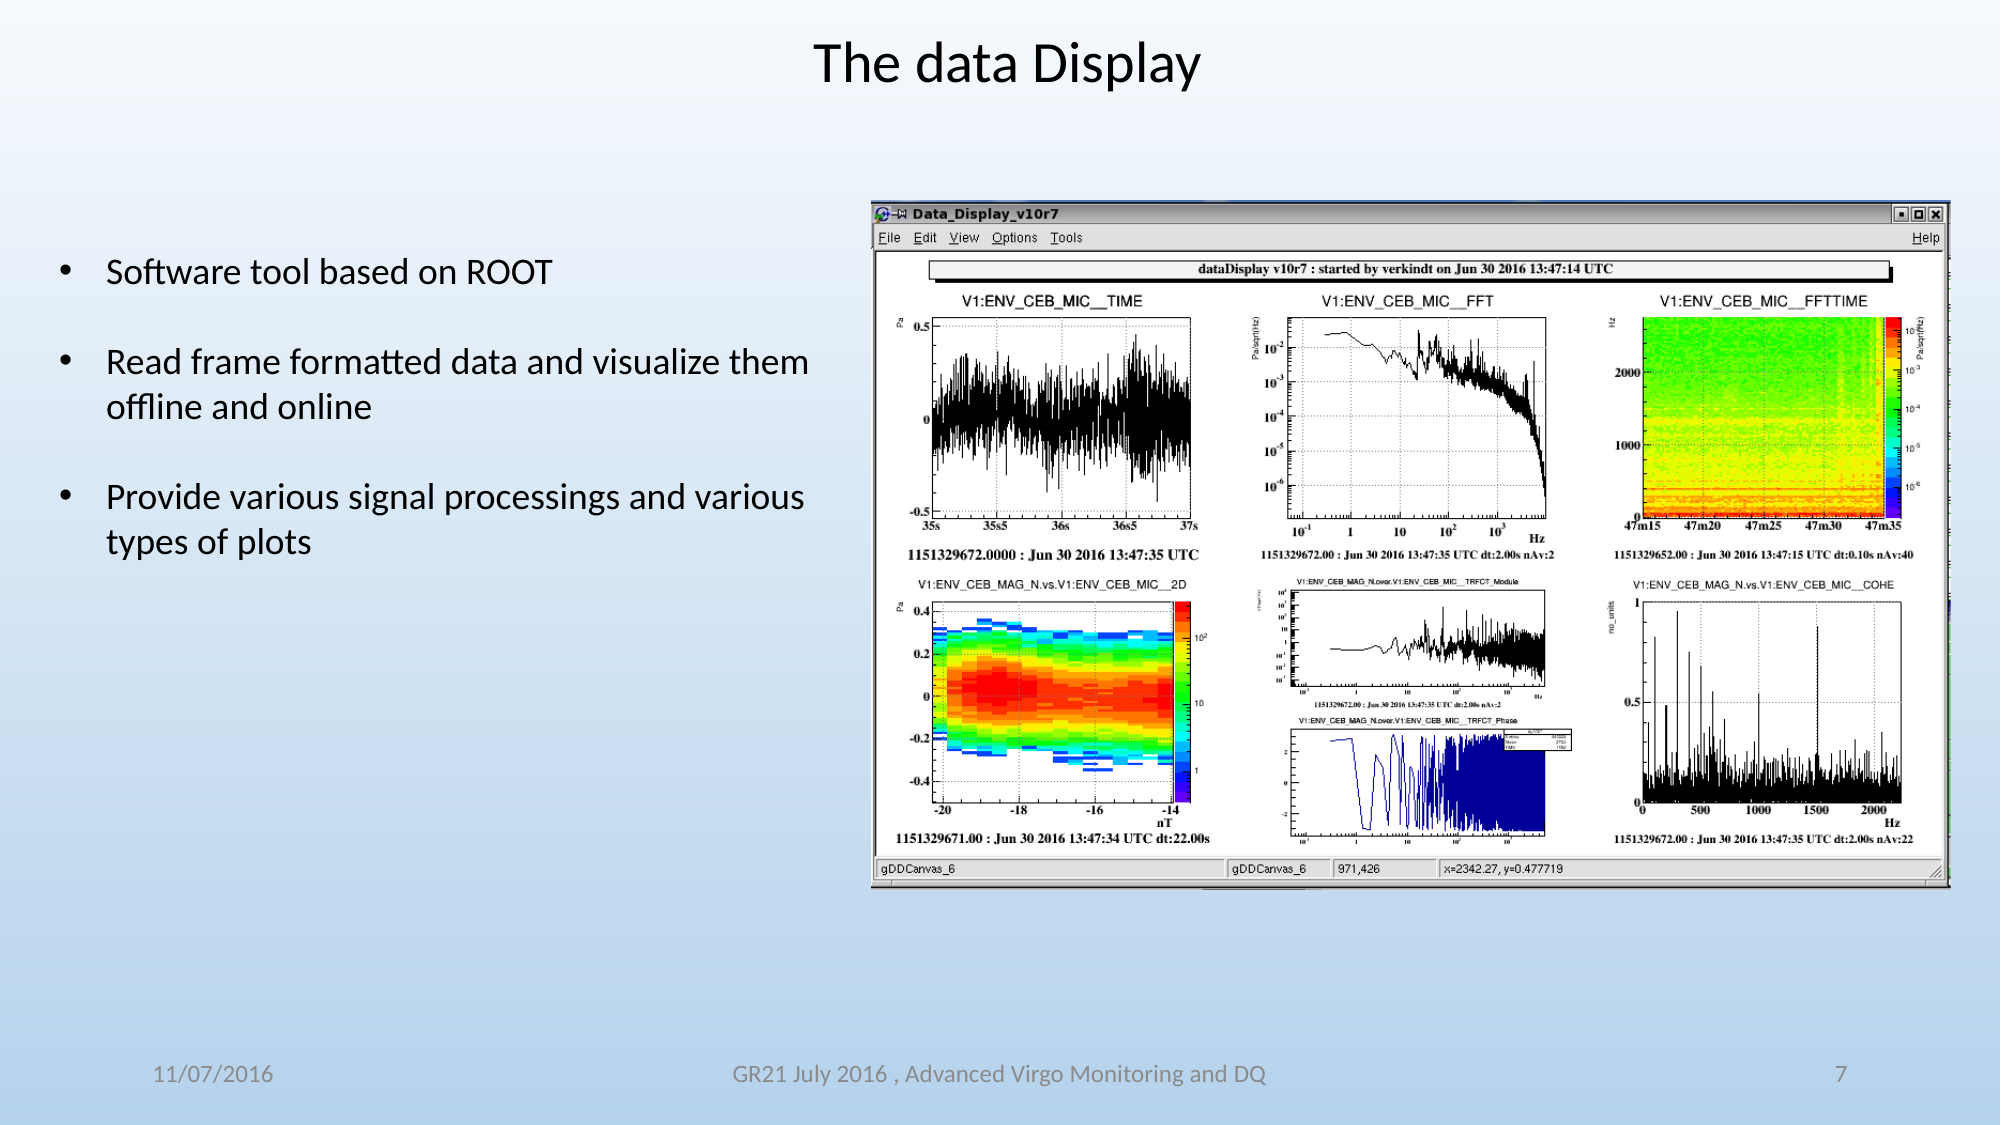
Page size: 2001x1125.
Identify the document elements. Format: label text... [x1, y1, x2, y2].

footer GR21 July 2016 , Advanced Virgo Monitoring and DQ [662, 1042, 1338, 1103]
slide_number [137, 1042, 588, 1103]
picture [870, 200, 1951, 890]
text_box The data Display [702, 16, 1313, 102]
text_box Software tool based on ROOT Read frame formatted data and visualize them offline and online Provide various signal processings and various types of plots [44, 239, 853, 615]
slide_number 7 [1412, 1042, 1863, 1103]
